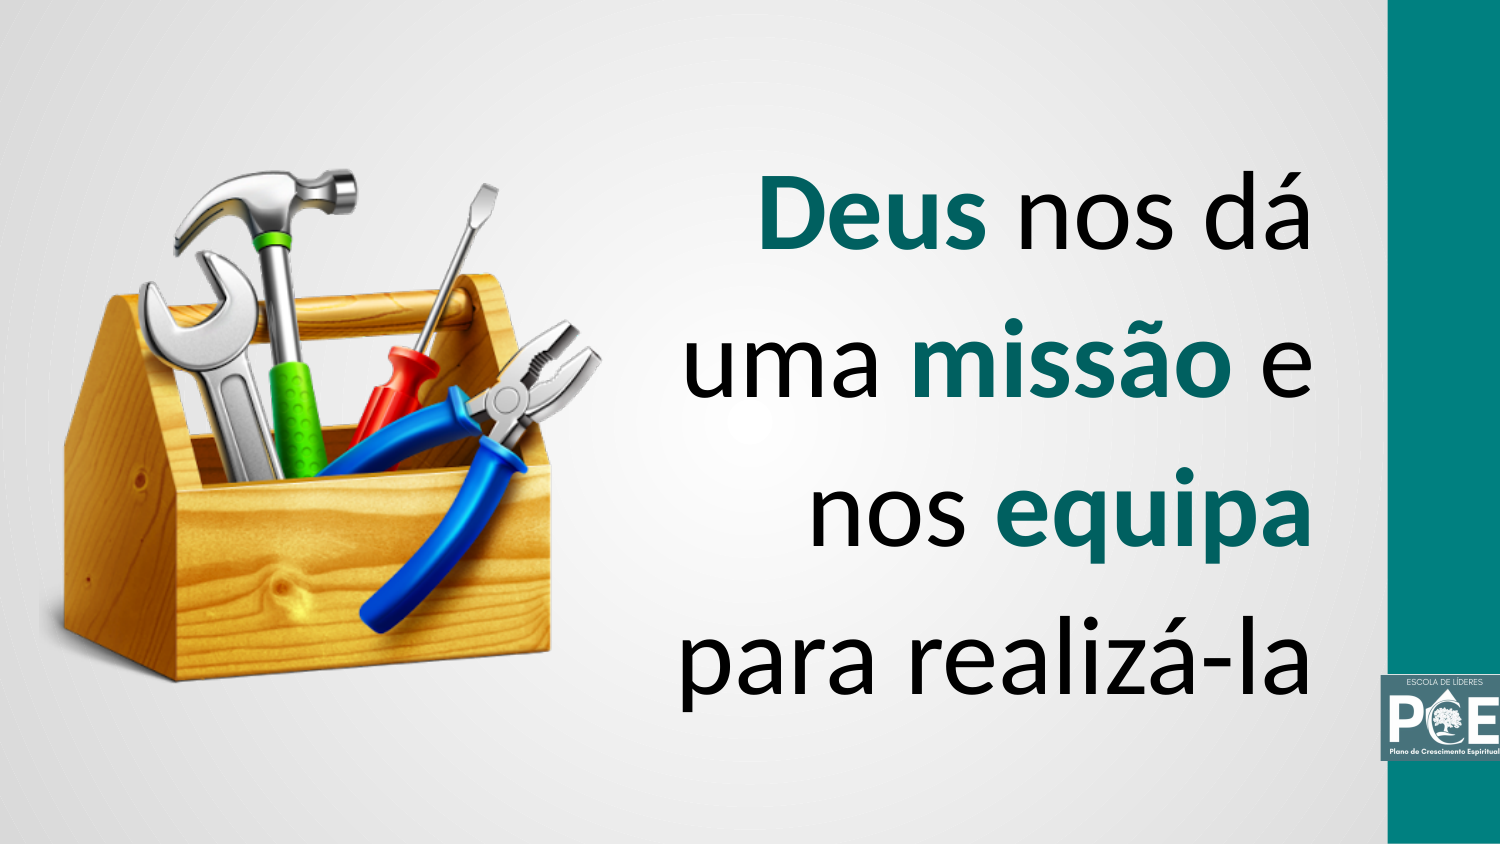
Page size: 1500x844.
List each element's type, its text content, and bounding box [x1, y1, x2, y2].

picture [38, 138, 607, 707]
text_box Deus nos dá uma missão e nos equipa para realizá-la [613, 116, 1323, 725]
picture [1380, 674, 1500, 761]
